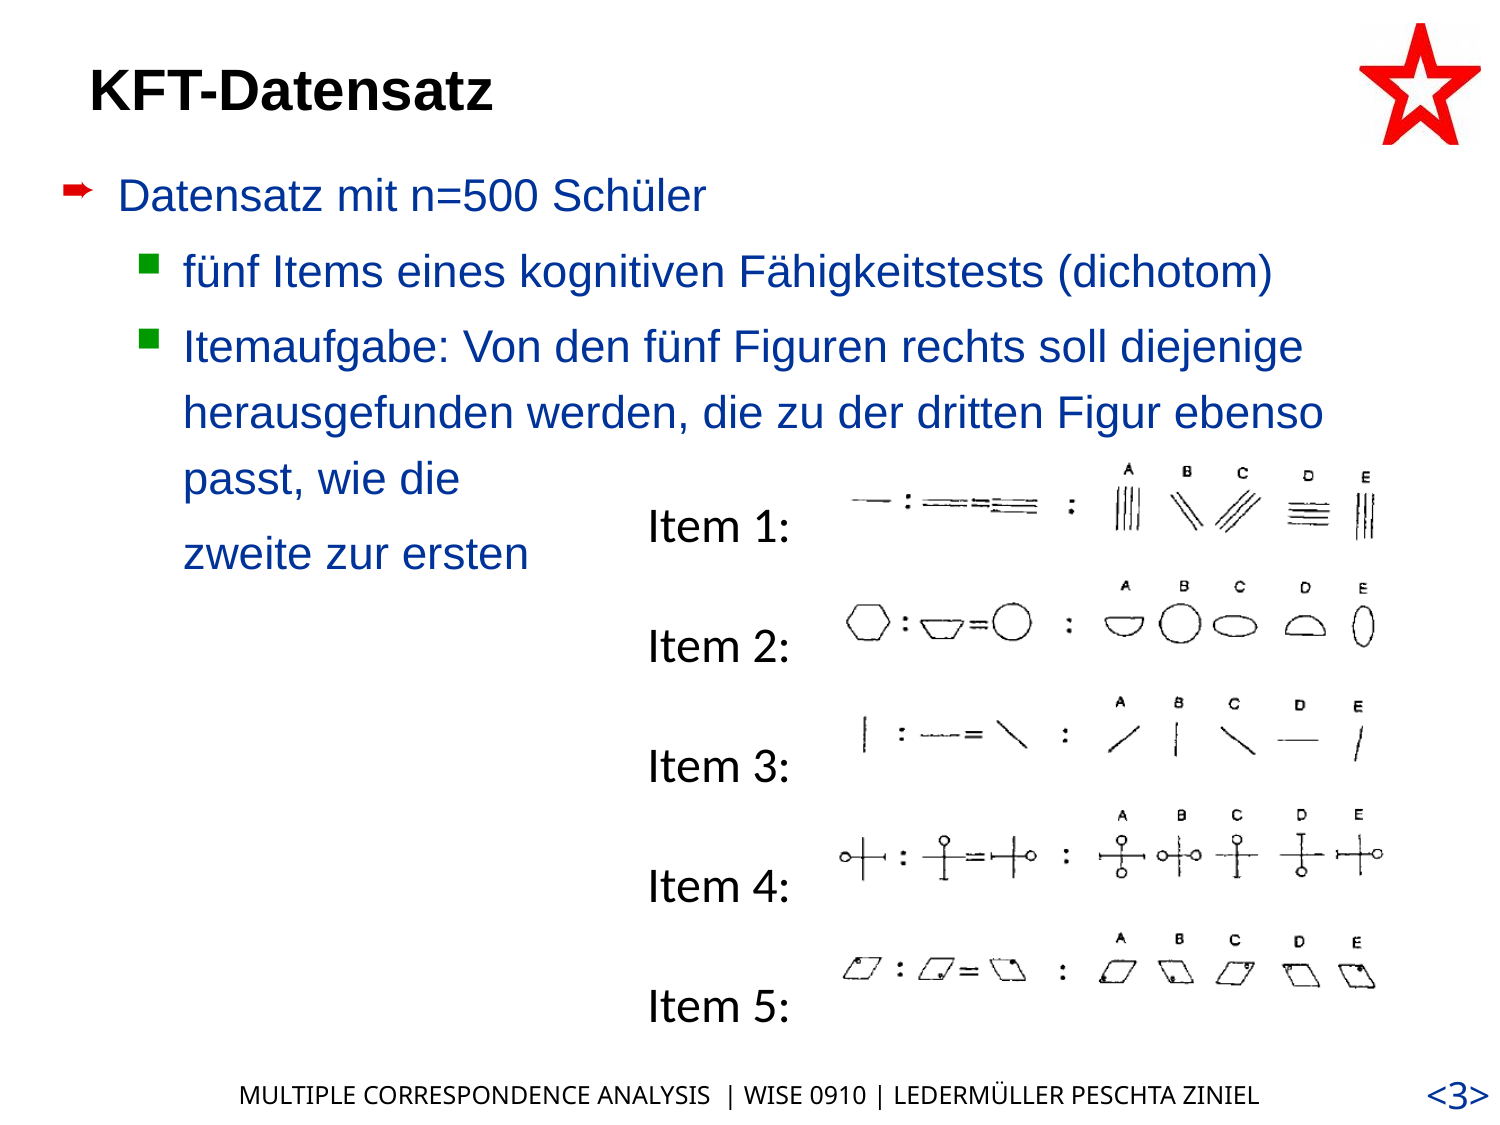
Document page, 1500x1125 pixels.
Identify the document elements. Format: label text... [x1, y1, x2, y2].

title KFT-Datensatz [75, 45, 1425, 233]
list Datensatz mit n=500 Schüler fünf Items eines kognitiven Fähigkeitstests (dichotom) Itemaufgabe: Von den fünf Figuren rechts soll diejenige herausgefunden werden, die zu der dritten Figur ebenso passt, wie die zweite zur ersten [45, 147, 1372, 973]
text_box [632, 453, 1407, 1020]
picture [1359, 23, 1481, 145]
slide_number <3> [1296, 1064, 1500, 1120]
